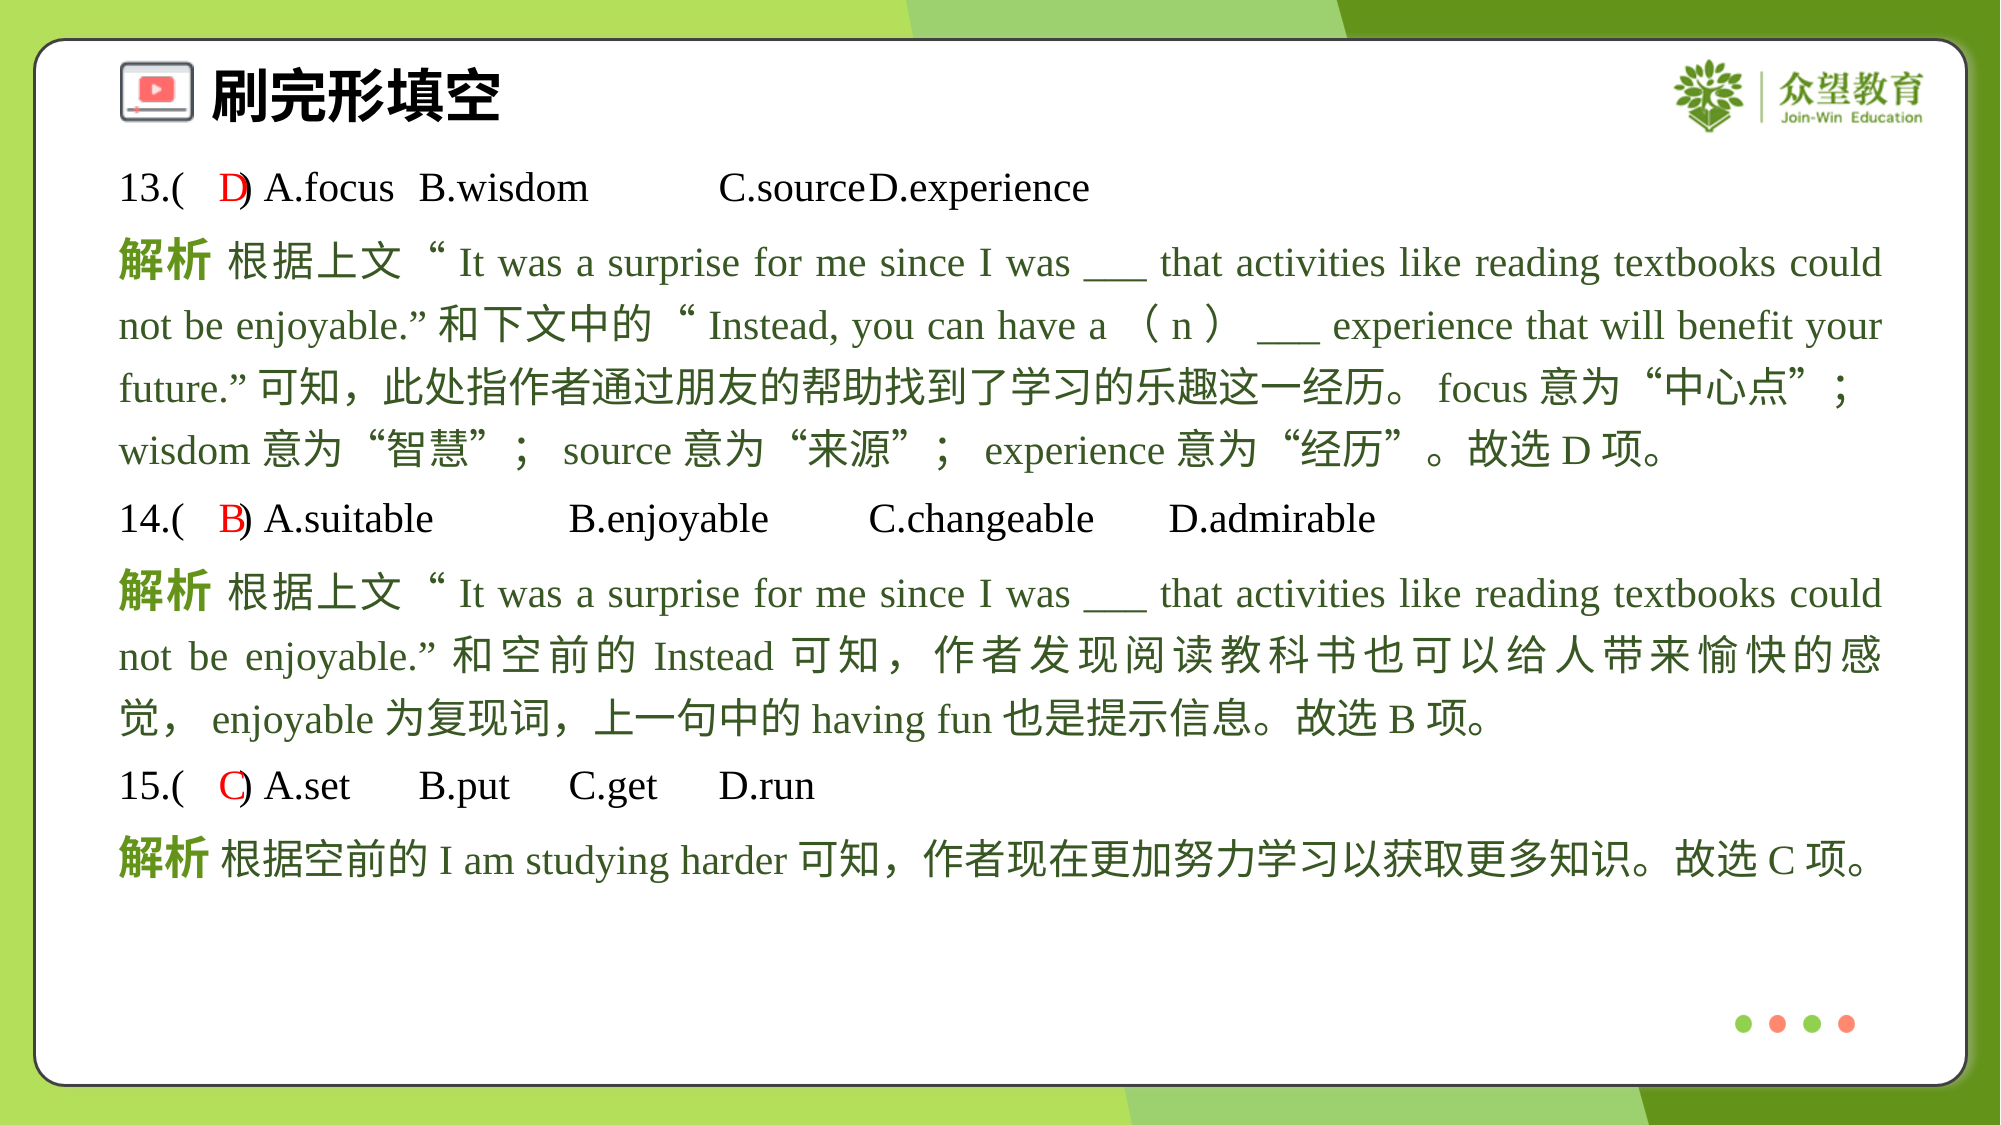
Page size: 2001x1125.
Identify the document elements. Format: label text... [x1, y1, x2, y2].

picture [0, 0, 2000, 1125]
text_box 解析 根据空前的I am studying harder可知，作者现在更加努力学习以获取更多知识。故选C项。 [118, 814, 1909, 884]
text_box 15.( ) A.set B.put C.get D.run [118, 744, 203, 808]
text_box 解析 根据上文“It was a surprise for me since I was ___ that activities like reading textbooks could not be enjoyable.”和空前的Instead可知，作者发现阅读教科书也可以给人带来愉快的感觉，enjoyable为复现词，上一句中的having fun也是提示信息。故选B项。 [118, 547, 1883, 742]
text_box 解析 根据上文“It was a surprise for me since I was ___ that activities like reading textbooks could not be enjoyable.”和下文中的“Instead, you can have a（n）___ experience that will benefit your future.”可知，此处指作者通过朋友的帮助找到了学习的乐趣这一经历。focus意为“中心点”；wisdom意为“智慧”；source意为“来源”；experience意为“经历”。故选D项。 [118, 216, 1883, 473]
text_box D [203, 146, 264, 210]
text_box B [203, 478, 262, 541]
text_box 14.( ) A.suitable B.enjoyable C.changeable D.admirable [262, 478, 1883, 541]
text_box C [203, 744, 262, 808]
text_box 14.( ) A.suitable B.enjoyable C.changeable D.admirable [118, 478, 203, 541]
text_box 13.( ) A.focus B.wisdom C.source D.experience [118, 146, 203, 210]
text_box 13.( ) A.focus B.wisdom C.source D.experience [264, 146, 1883, 210]
text_box 15.( ) A.set B.put C.get D.run [262, 744, 1883, 808]
